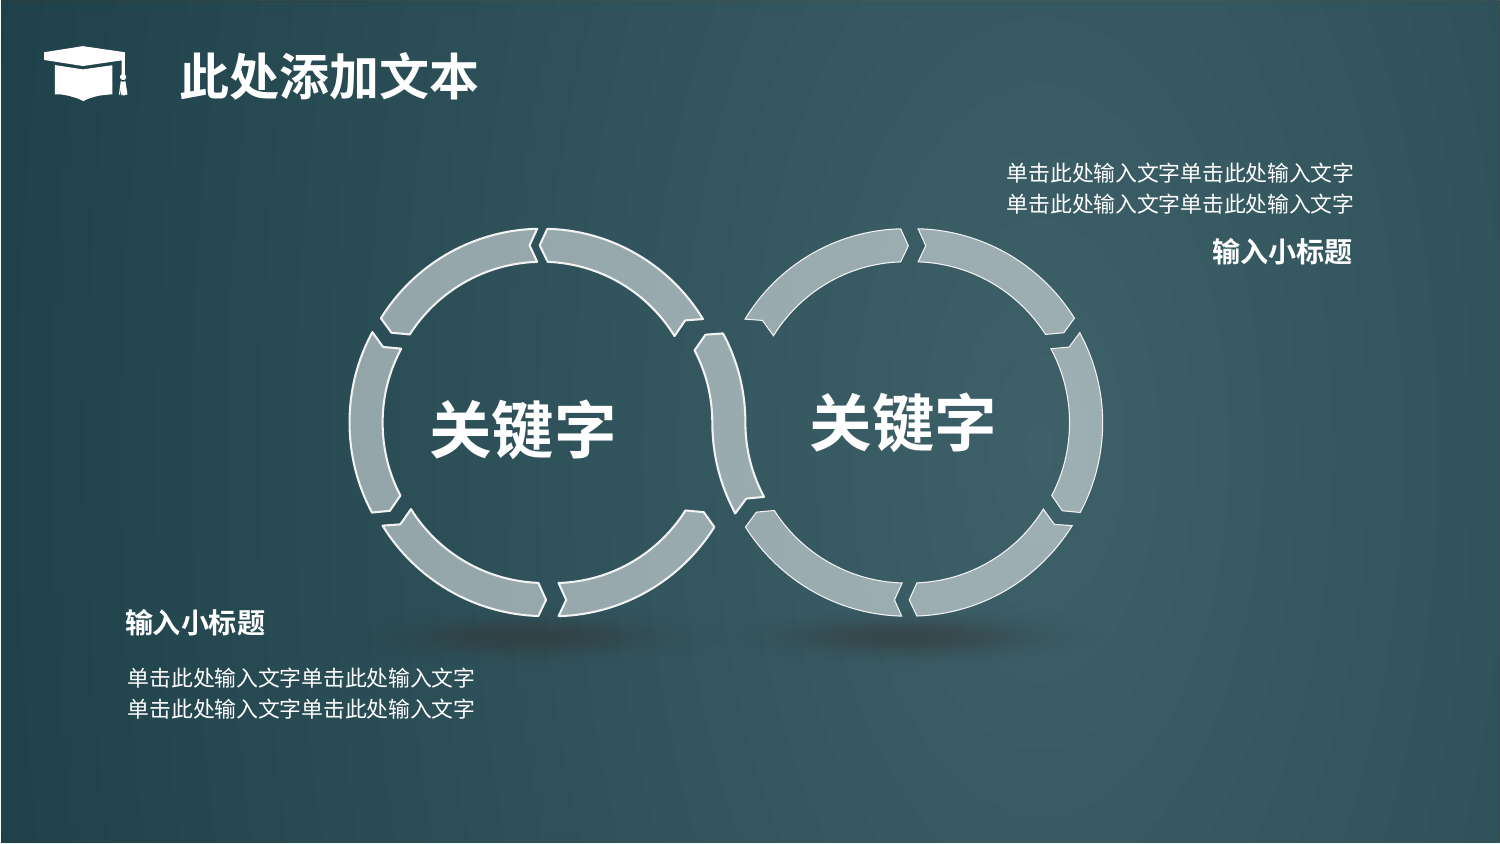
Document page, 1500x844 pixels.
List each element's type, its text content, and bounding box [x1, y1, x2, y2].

text_box 单击此处输入文字单击此处输入文字 单击此处输入文字单击此处输入文字 [922, 146, 1370, 225]
text_box [539, 228, 703, 337]
text_box [744, 509, 903, 606]
text_box 输入小标题 [980, 221, 1353, 275]
picture [0, 0, 1500, 844]
text_box [908, 508, 1074, 606]
text_box [1050, 331, 1104, 514]
text_box 输入小标题 [125, 592, 498, 646]
text_box [349, 332, 402, 513]
text_box [558, 510, 715, 606]
text_box [744, 228, 909, 337]
text_box 单击此处输入文字单击此处输入文字 单击此处输入文字单击此处输入文字 [112, 651, 564, 730]
text_box 此处添加文本 [164, 37, 604, 113]
text_box [694, 333, 765, 514]
text_box [54, 65, 113, 102]
text_box 关键字 [360, 383, 686, 474]
text_box [917, 228, 1076, 335]
text_box [380, 228, 538, 335]
text_box [382, 509, 547, 606]
text_box [44, 46, 128, 96]
text_box 关键字 [740, 376, 1066, 466]
